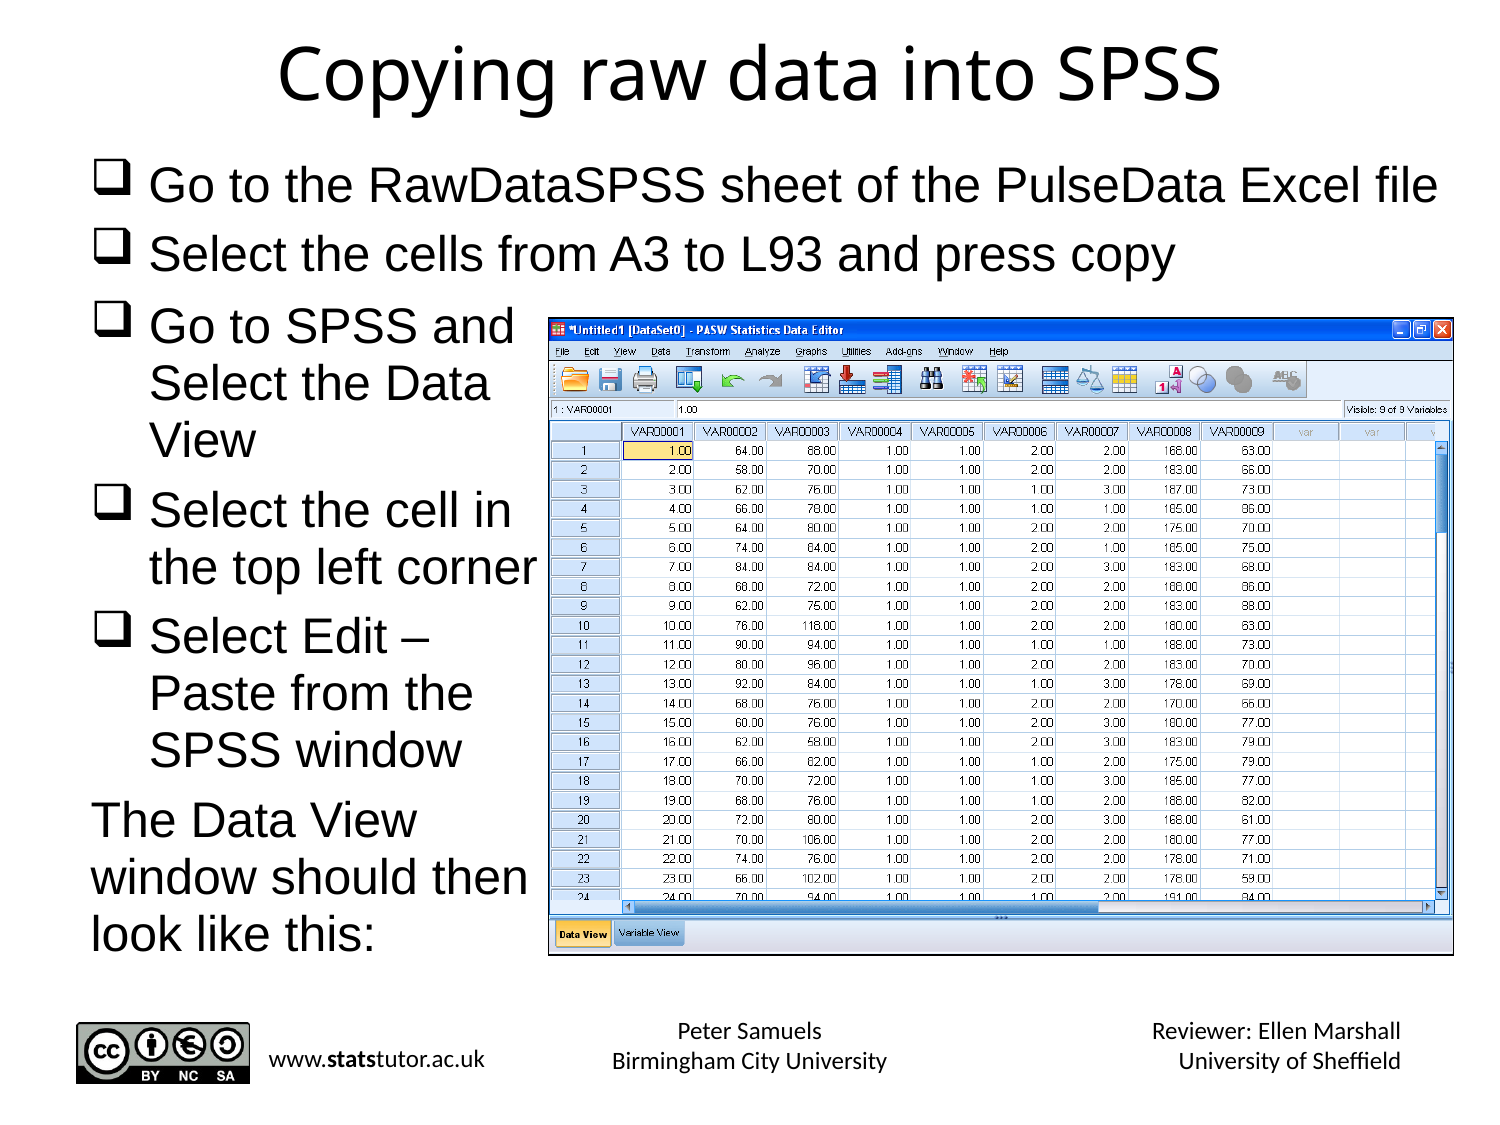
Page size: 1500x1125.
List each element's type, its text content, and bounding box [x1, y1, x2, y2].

text_box www.statstutor.ac.uk [254, 1035, 561, 1080]
picture [76, 1022, 251, 1084]
title Copying raw data into SPSS [75, 19, 1425, 124]
text_box Reviewer: Ellen Marshall University of Sheffield [1038, 1007, 1417, 1083]
text_box Peter Samuels Birmingham City University [549, 1007, 951, 1083]
list Go to the RawDataSPSS sheet of the PulseData Excel file Select the cells from A3 to L93 and press copy [75, 149, 1471, 291]
picture [548, 318, 1453, 955]
text_box Go to SPSS and Select the Data View Select the cell in the top left corner Select Edit – Paste from the SPSS window The Data View window should then look like this: [75, 290, 555, 970]
